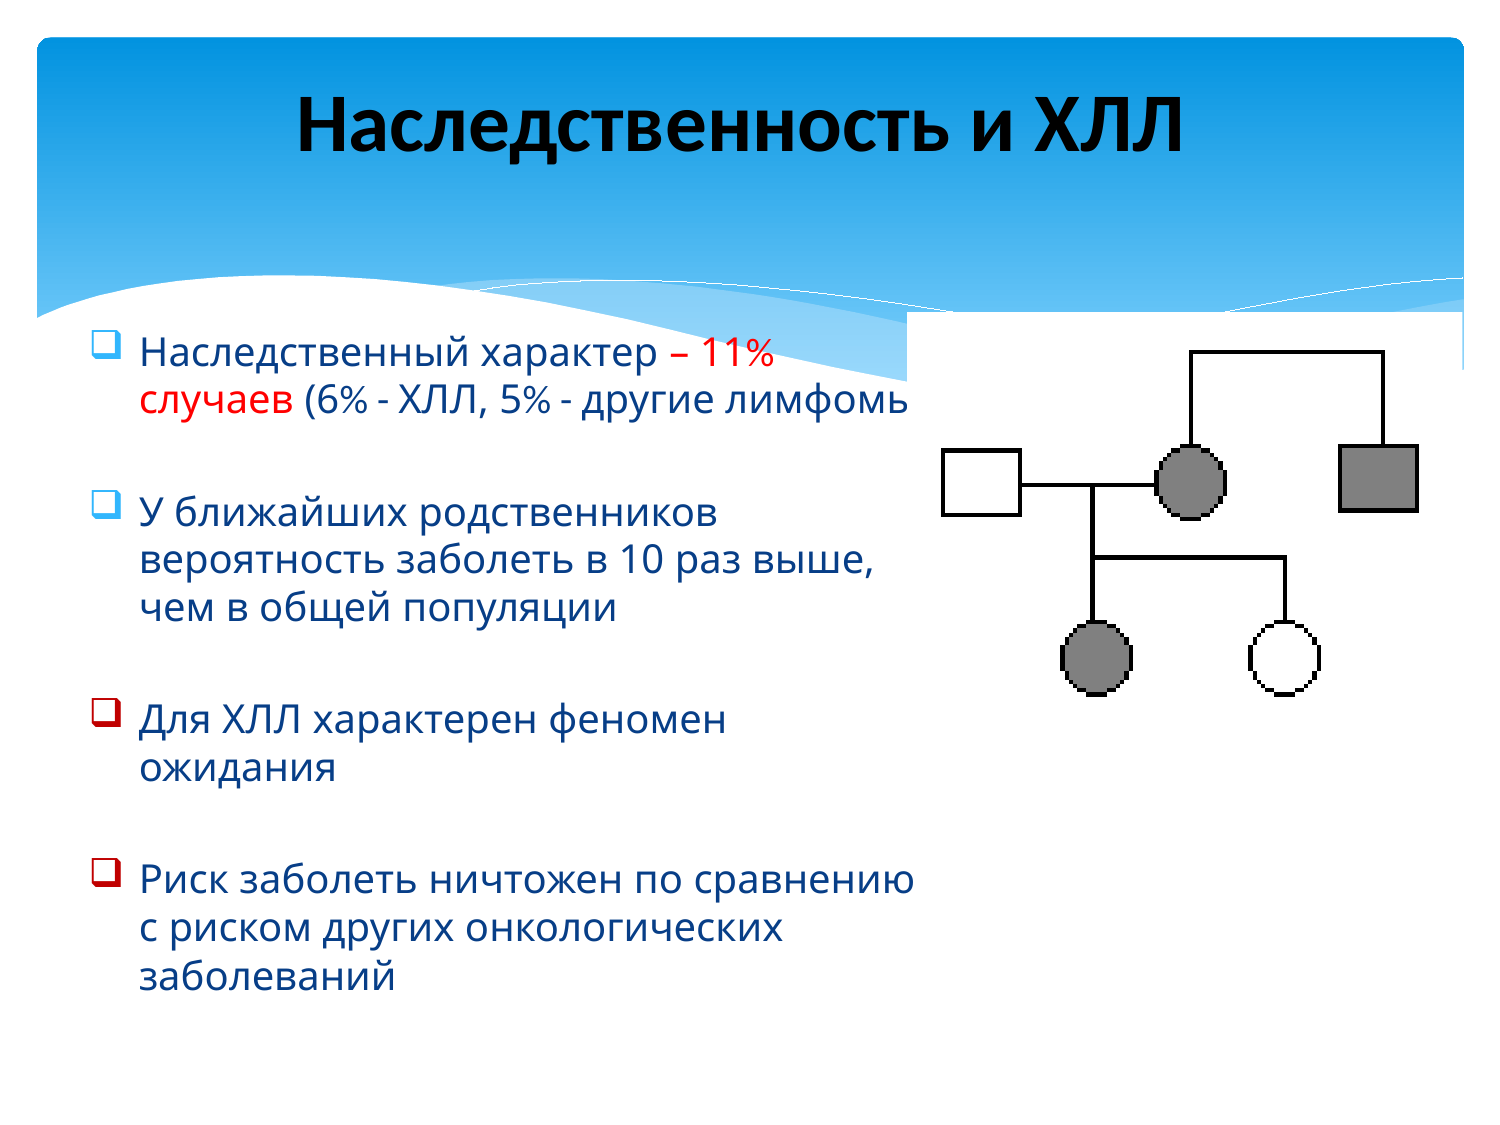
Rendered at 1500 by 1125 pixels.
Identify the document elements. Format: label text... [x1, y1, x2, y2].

picture [906, 312, 1463, 762]
list Наследственный характер – 11% случаев (6% - ХЛЛ, 5% - другие лимфомы У ближайших родственников вероятность заболеть в 10 раз выше, чем в общей популяции Для ХЛЛ характерен феномен ожидания Риск заболеть ничтожен по сравнению с риском других онкологических заболеваний [73, 318, 938, 1030]
text_box Наследственность и ХЛЛ [0, 61, 1483, 280]
